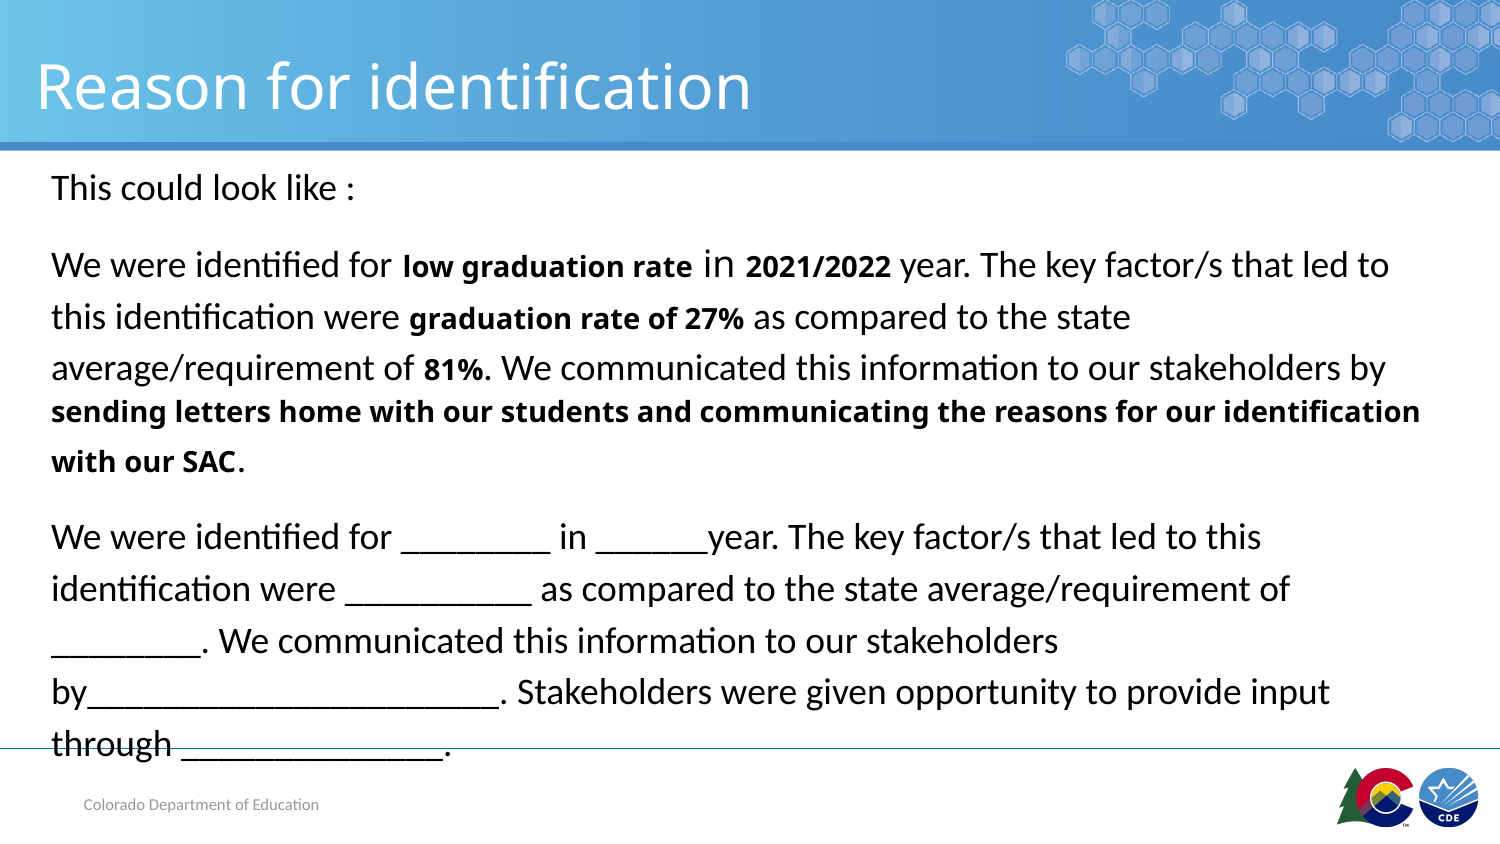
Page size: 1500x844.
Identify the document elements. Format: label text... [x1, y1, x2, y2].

picture [1336, 767, 1479, 828]
list This could look like : We were identified for low graduation rate in 2021/2022 year. The key factor/s that led to this identification were graduation rate of 27% as compared to the state average/requirement of 81%. We communicated this information to our stakeholders by sending letters home with our students and communicating the reasons for our identification with our SAC. We were identified for ________ in ______year. The key factor/s that led to this identification were __________ as compared to the state average/requirement of ________. We communicated this information to our stakeholders by______________________. Stakeholders were given opportunity to provide input through ______________. [51, 156, 1449, 775]
picture [0, 0, 1500, 151]
title Reason for identification [34, 37, 1433, 132]
